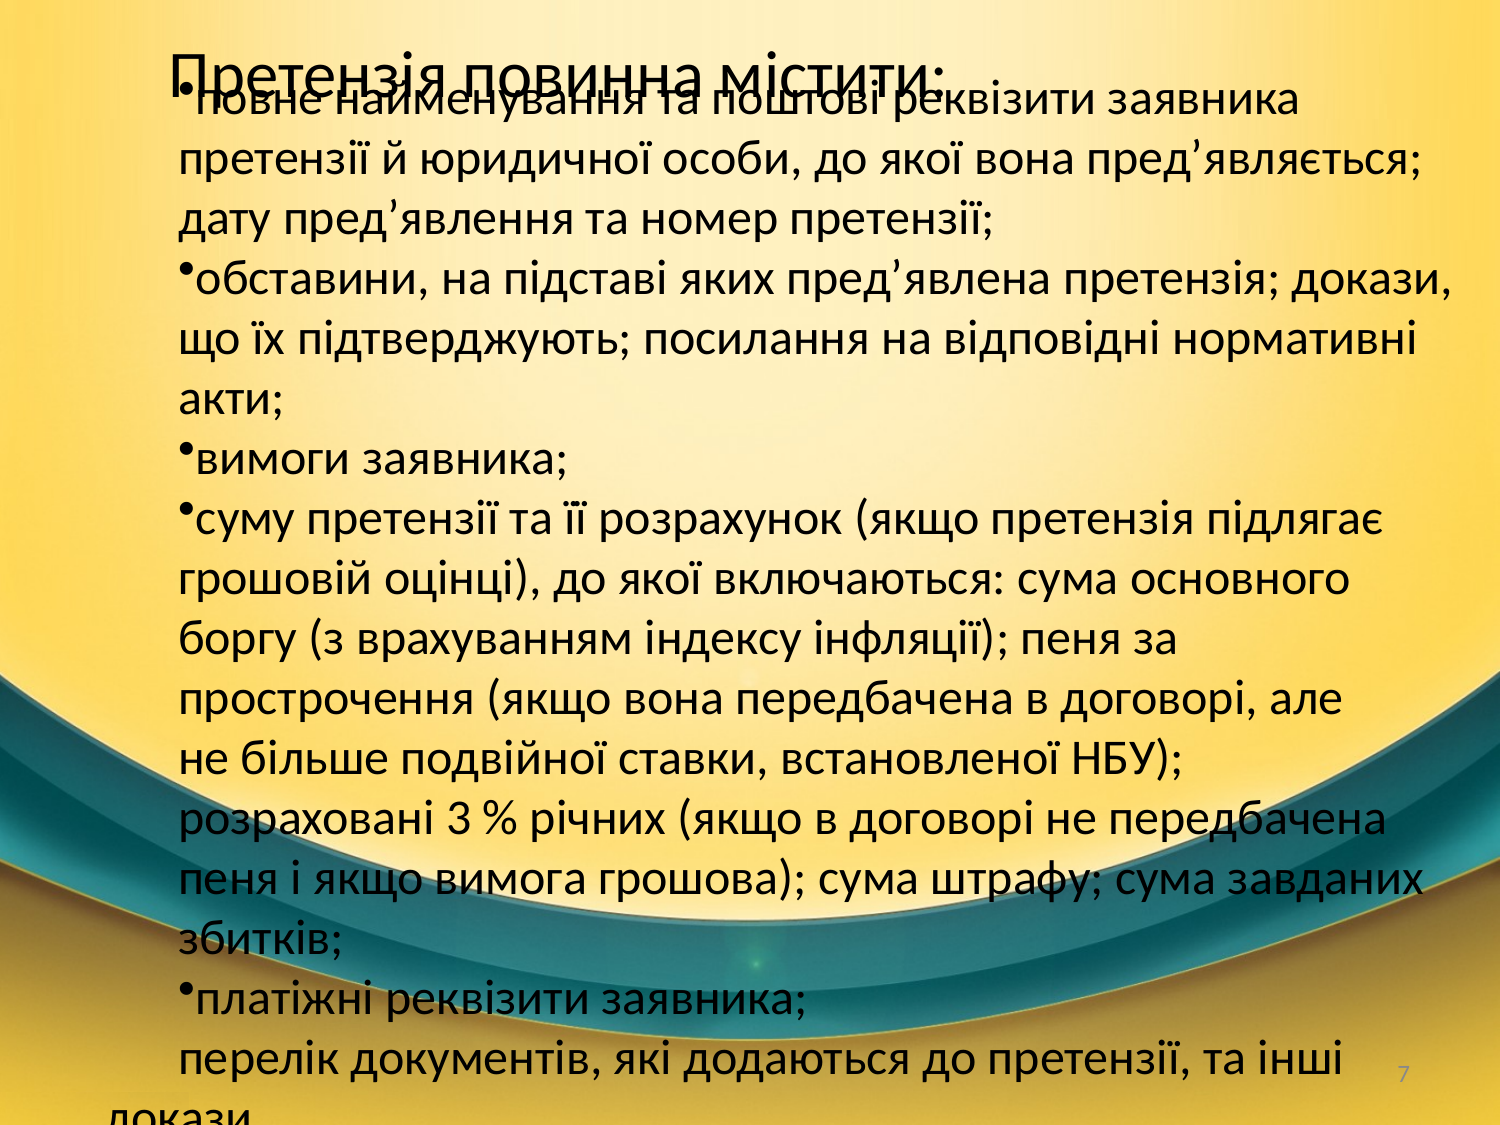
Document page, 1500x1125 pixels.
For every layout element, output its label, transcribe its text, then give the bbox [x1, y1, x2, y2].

text_box Претензія повинна містити: [154, 23, 965, 87]
text_box повне найменування та поштові реквізити заявника претензії й юридичної особи, до якої вона пред’являється; дату пред’явлення та номер претензії; обставини, на підставі яких пред’явлена претензія; докази, що їх підтверджують; посилання на відповідні нормативні акти; вимоги заявника; суму претензії та її розрахунок (якщо претензія підлягає грошовій оцінці), до якої включаються: сума основного боргу (з врахуванням індексу інфляції); пеня за прострочення (якщо вона передбачена в договорі, але не більше подвійної ставки, встановленої НБУ); розраховані 3 % річних (якщо в договорі не передбачена пеня і якщо вимога грошова); сума штрафу; сума завданих збитків; платіжні реквізити заявника; перелік документів, які додаються до претензії, та інші докази [89, 87, 1481, 1122]
picture [0, 0, 1500, 1125]
slide_number 7 [1074, 1042, 1425, 1103]
